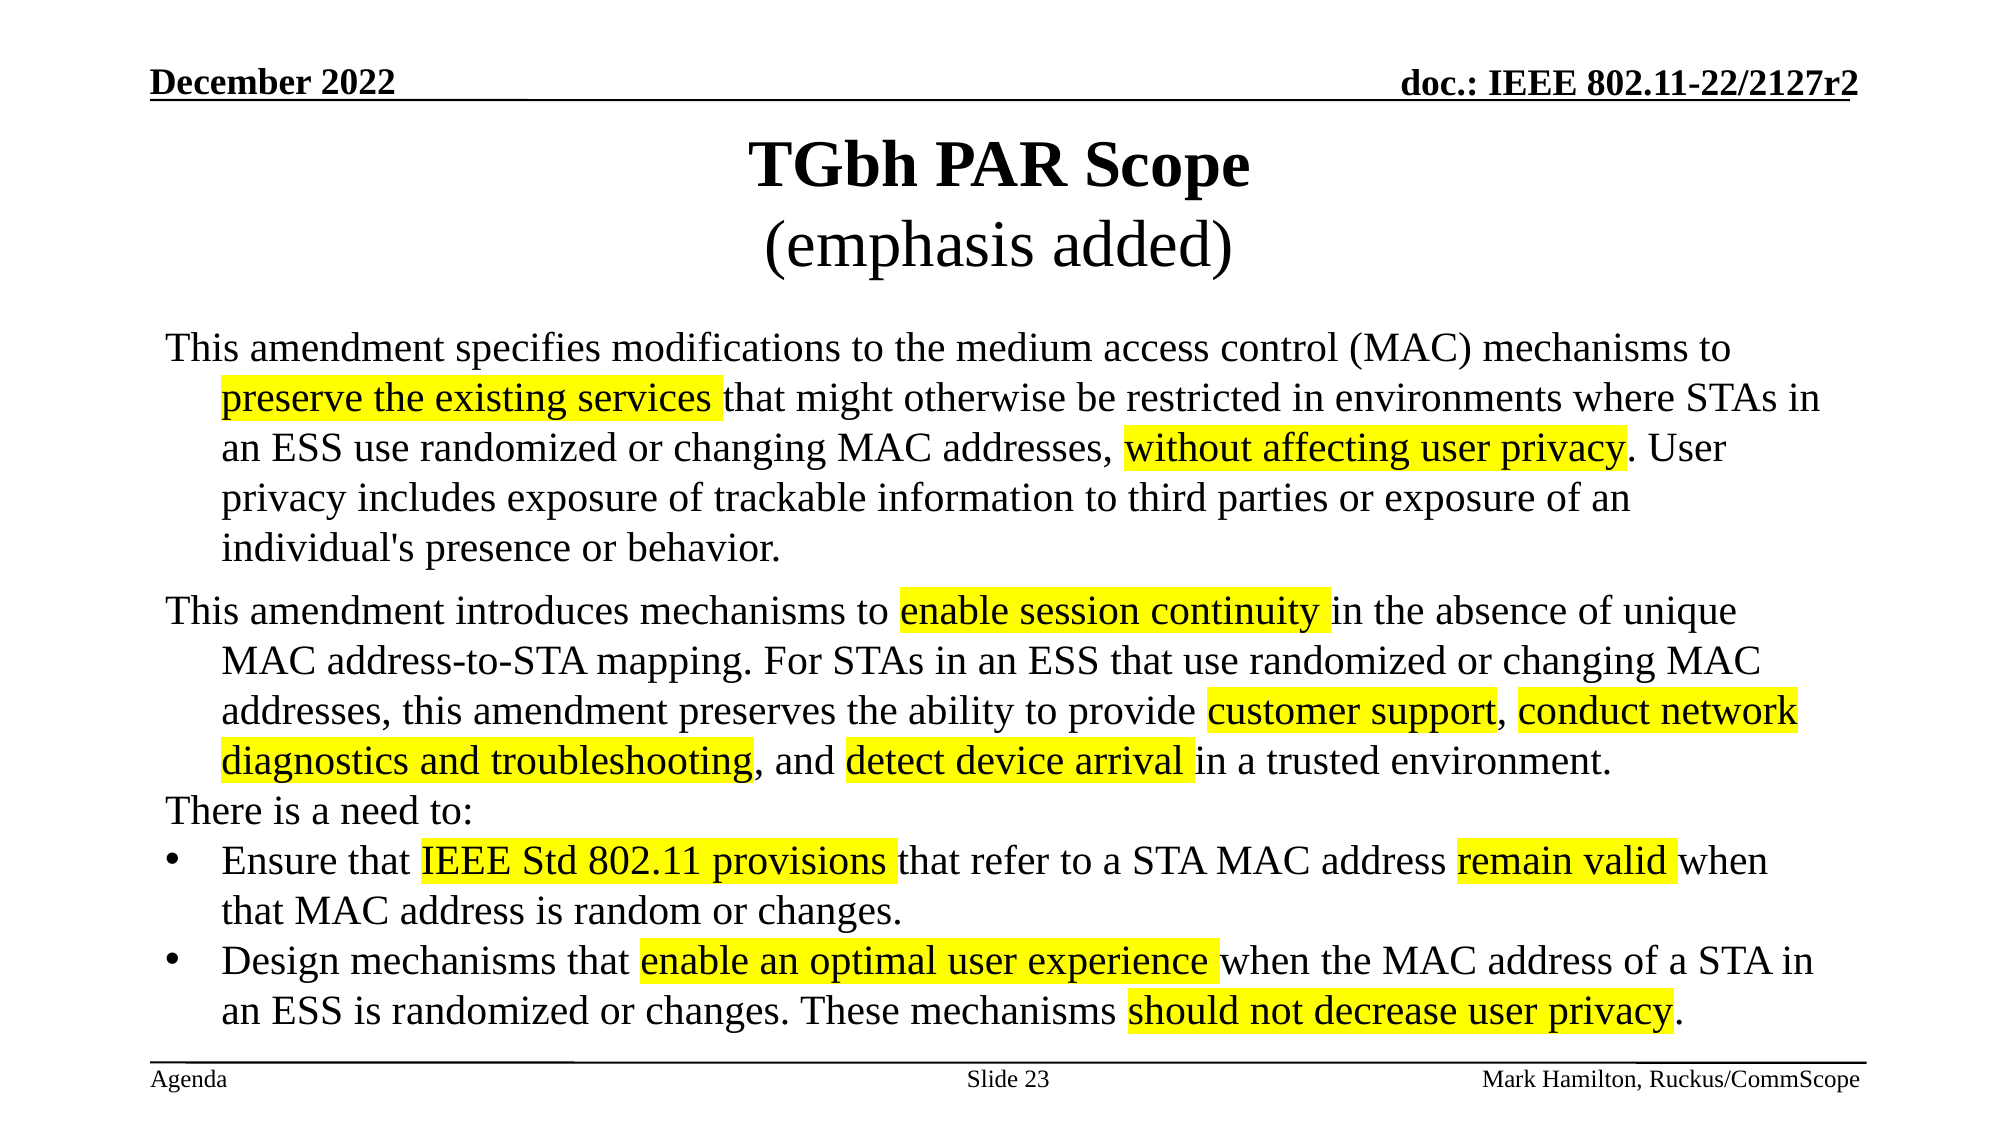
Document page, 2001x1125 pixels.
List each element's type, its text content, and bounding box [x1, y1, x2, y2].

title TGbh PAR Scope (emphasis added) [149, 112, 1850, 288]
list This amendment specifies modifications to the medium access control (MAC) mechanisms to preserve the existing services that might otherwise be restricted in environments where STAs in an ESS use randomized or changing MAC addresses, without affecting user privacy. User privacy includes exposure of trackable information to third parties or exposure of an individual's presence or behavior. This amendment introduces mechanisms to enable session continuity in the absence of unique MAC address-to-STA mapping. For STAs in an ESS that use randomized or changing MAC addresses, this amendment preserves the ability to provide customer support, conduct network diagnostics and troubleshooting, and detect device arrival in a trusted environment. There is a need to: Ensure that IEEE Std 802.11 provisions that refer to a STA MAC address remain valid when that MAC address is random or changes. Design mechanisms that enable an optimal user experience when the MAC address of a STA in an ESS is randomized or changes. These mechanisms should not decrease user privacy. [149, 312, 1850, 988]
slide_number Slide 23 [950, 1061, 1067, 1123]
